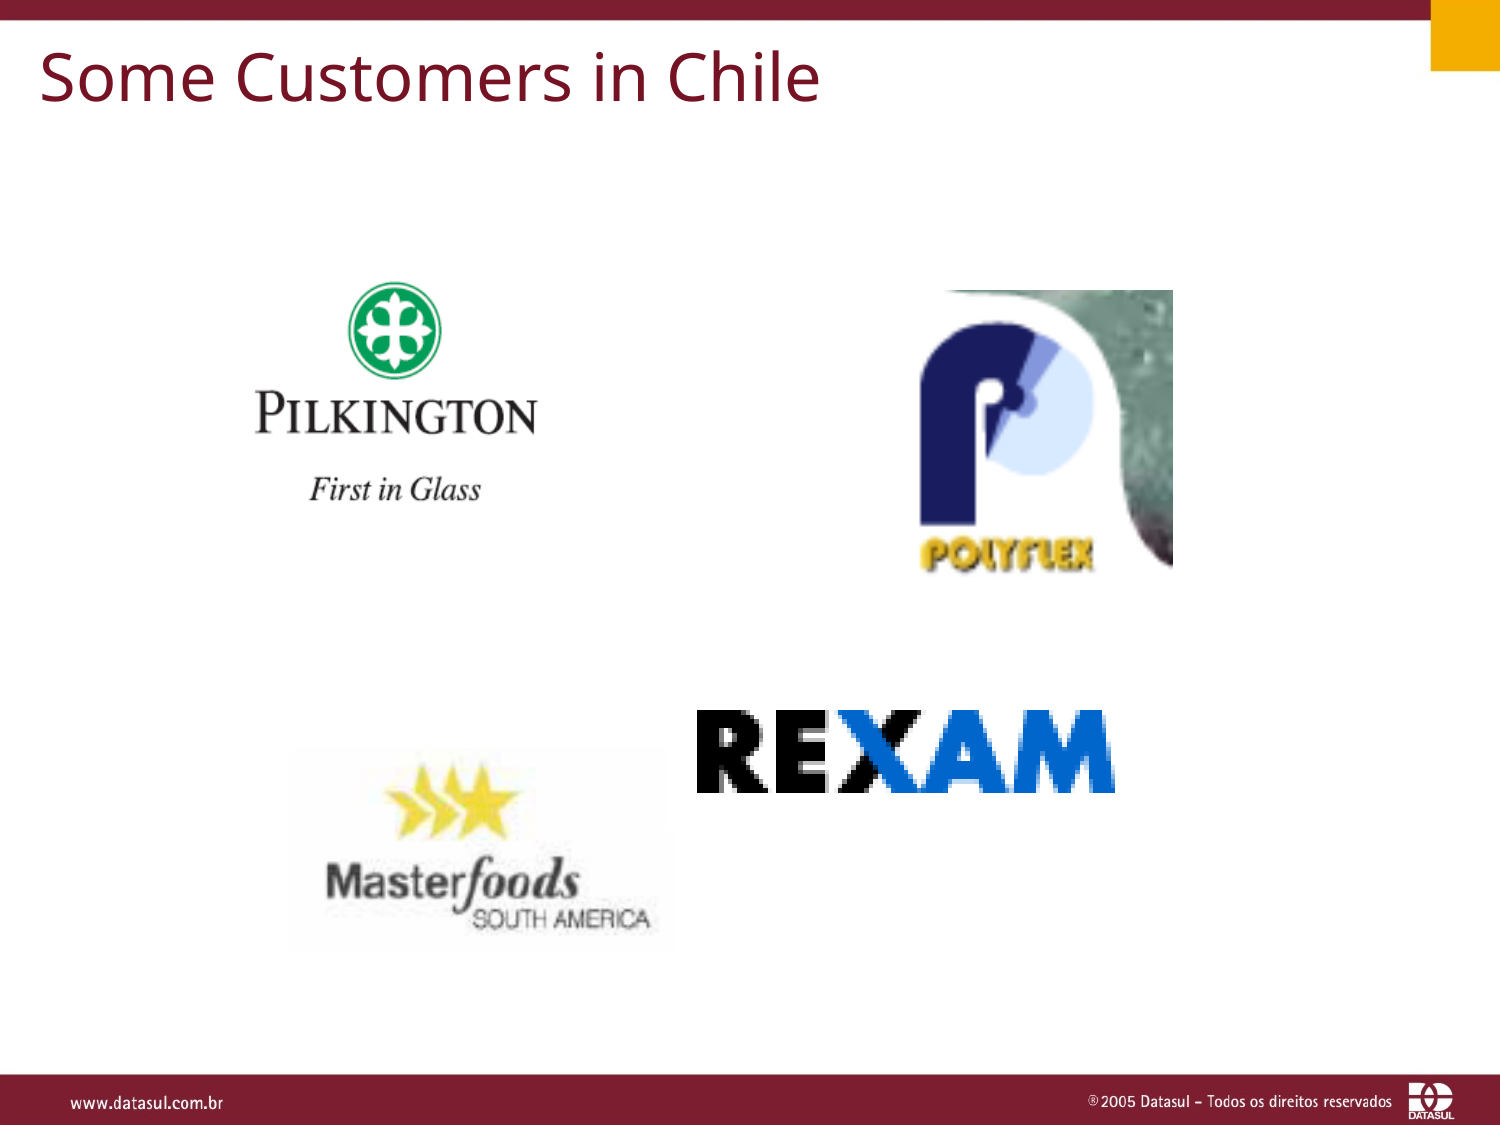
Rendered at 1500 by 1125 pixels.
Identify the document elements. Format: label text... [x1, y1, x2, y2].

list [839, 289, 1173, 613]
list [287, 746, 680, 952]
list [666, 683, 1155, 831]
picture [0, 0, 1500, 1125]
text_box [206, 224, 1319, 1013]
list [251, 274, 550, 514]
title Some Customers in Chile [24, 24, 1301, 126]
